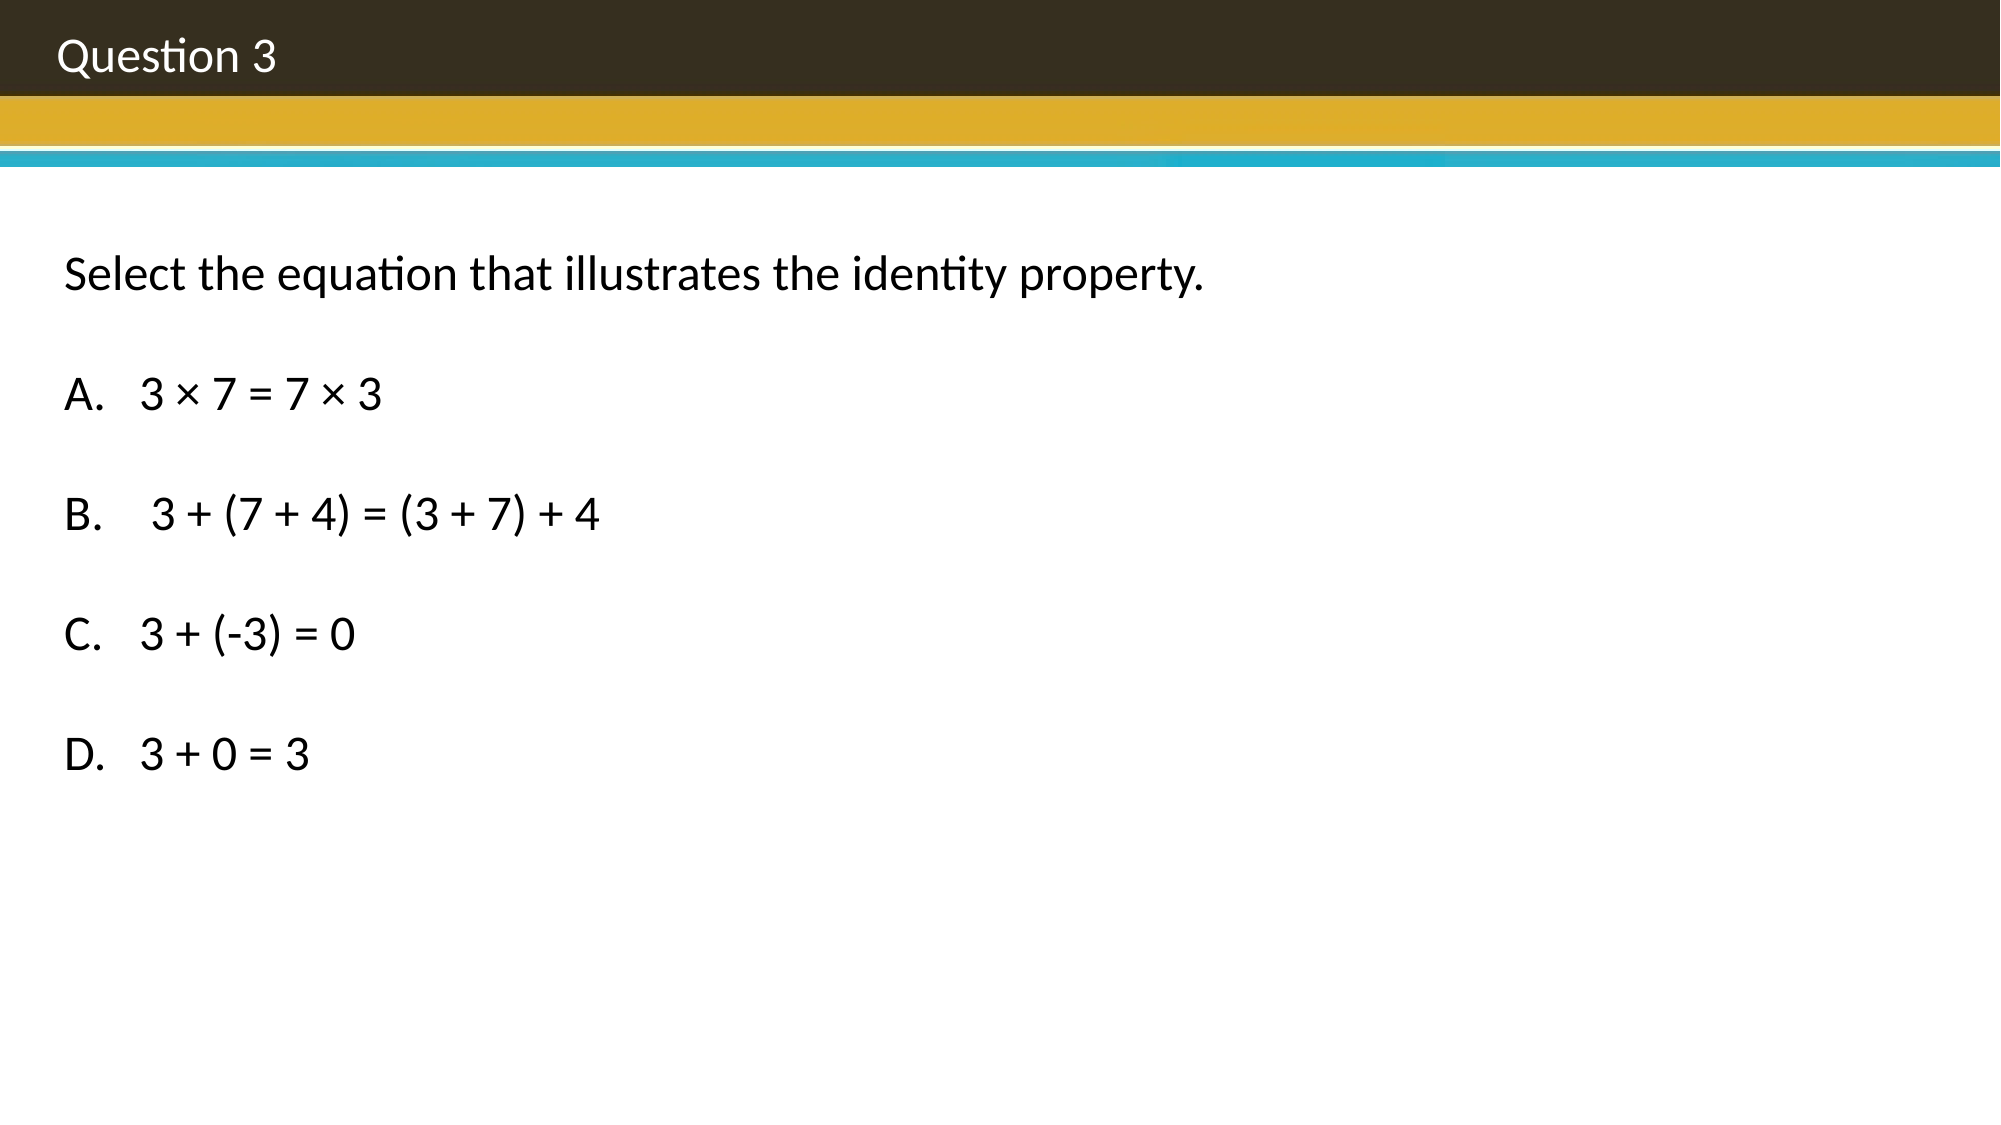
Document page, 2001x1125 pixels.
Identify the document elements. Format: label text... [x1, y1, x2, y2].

picture [0, 0, 2000, 167]
text_box Select the equation that illustrates the identity property. 3 × 7 = 7 × 3 3 + (7 + 4) = (3 + 7) + 4 3 + (-3) = 0 3 + 0 = 3 [49, 233, 1232, 1125]
text_box Question 3 [41, 14, 293, 90]
